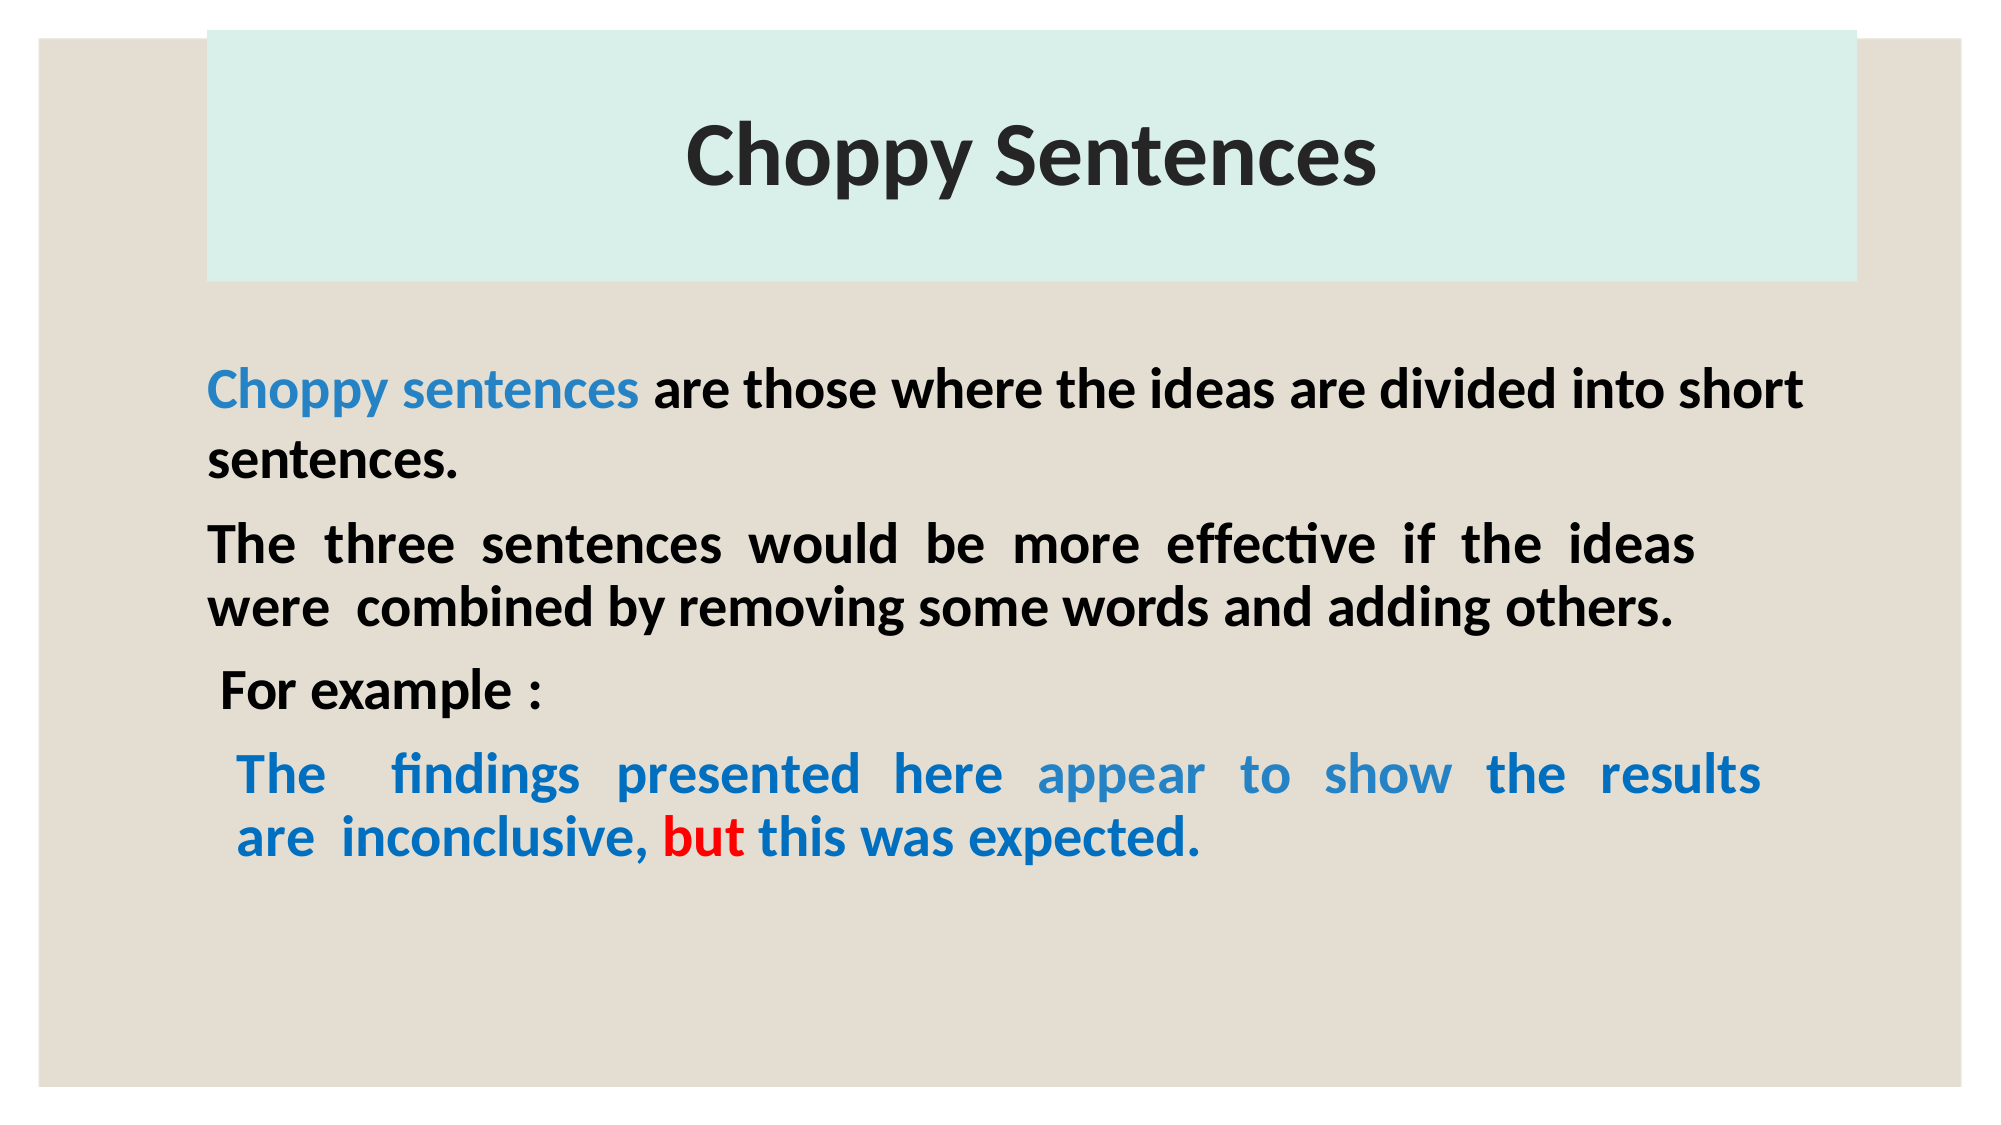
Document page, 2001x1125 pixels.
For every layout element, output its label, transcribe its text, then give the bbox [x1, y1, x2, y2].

title Choppy Sentences [207, 29, 1858, 282]
picture [38, 38, 1962, 1087]
text_box Choppy sentences are those where the ideas are divided into short sentences. The three sentences would be more effective if the ideas were combined by removing some words and adding others. For example : The findings presented here appear to show the results are inconclusive, but this was expected. [205, 348, 1845, 869]
